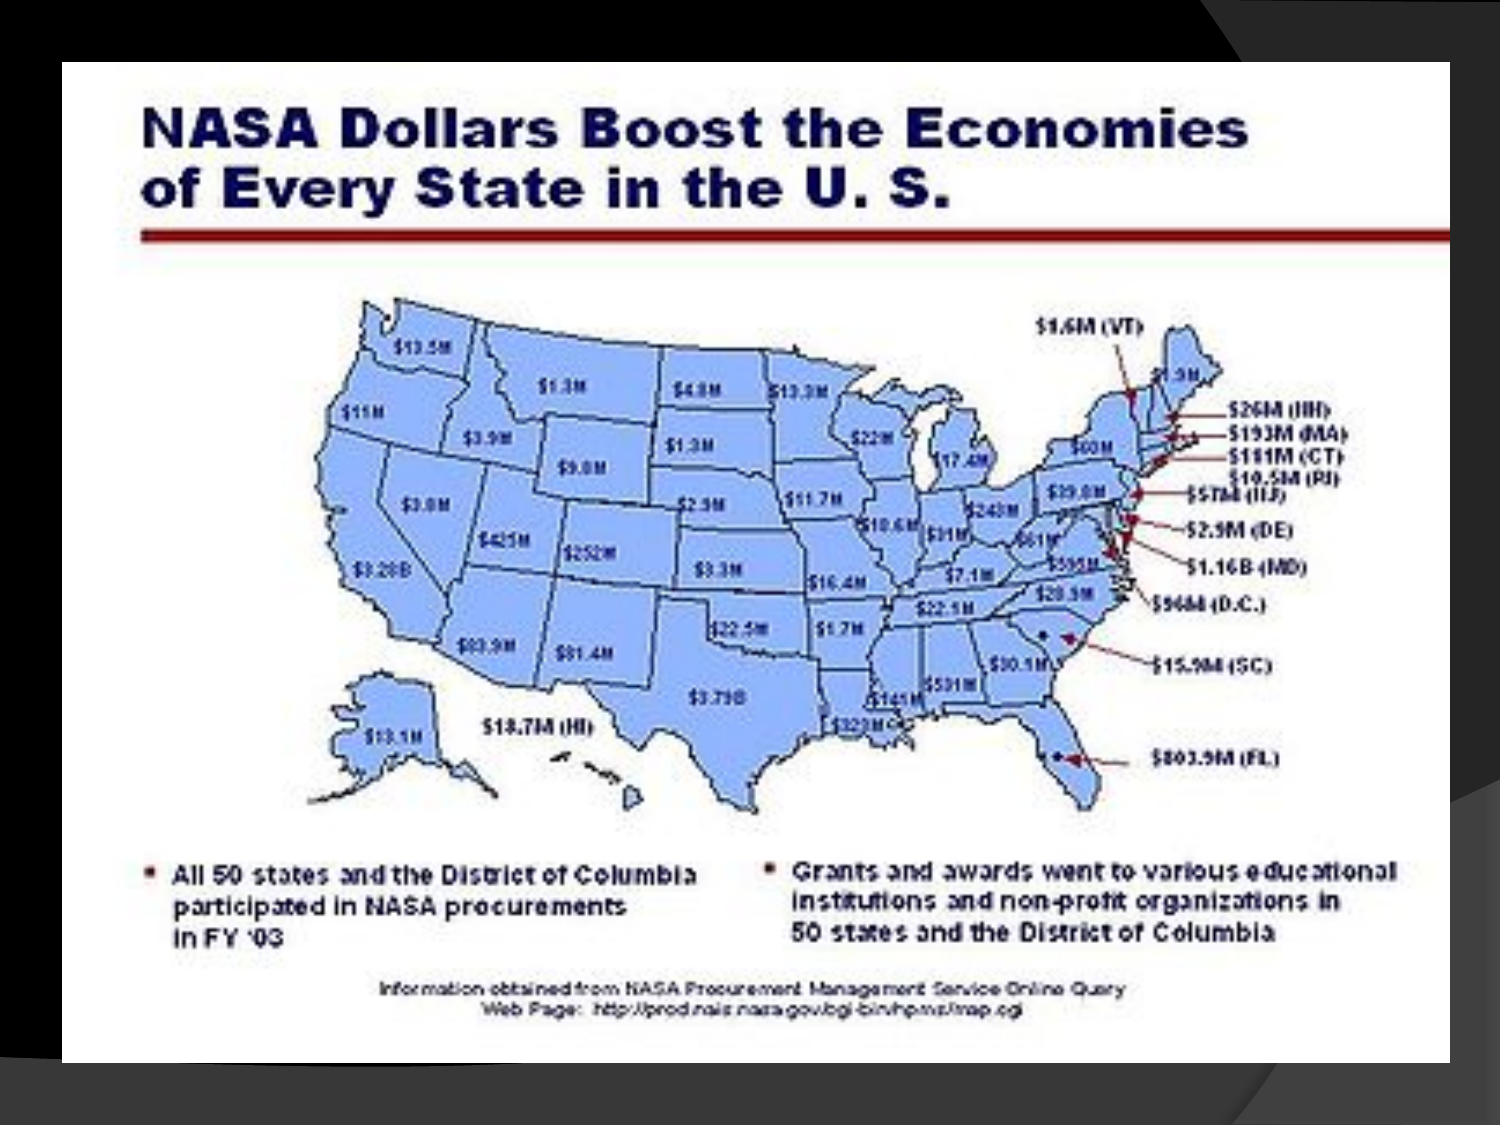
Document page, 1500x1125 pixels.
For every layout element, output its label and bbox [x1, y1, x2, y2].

picture [62, 62, 1451, 1063]
